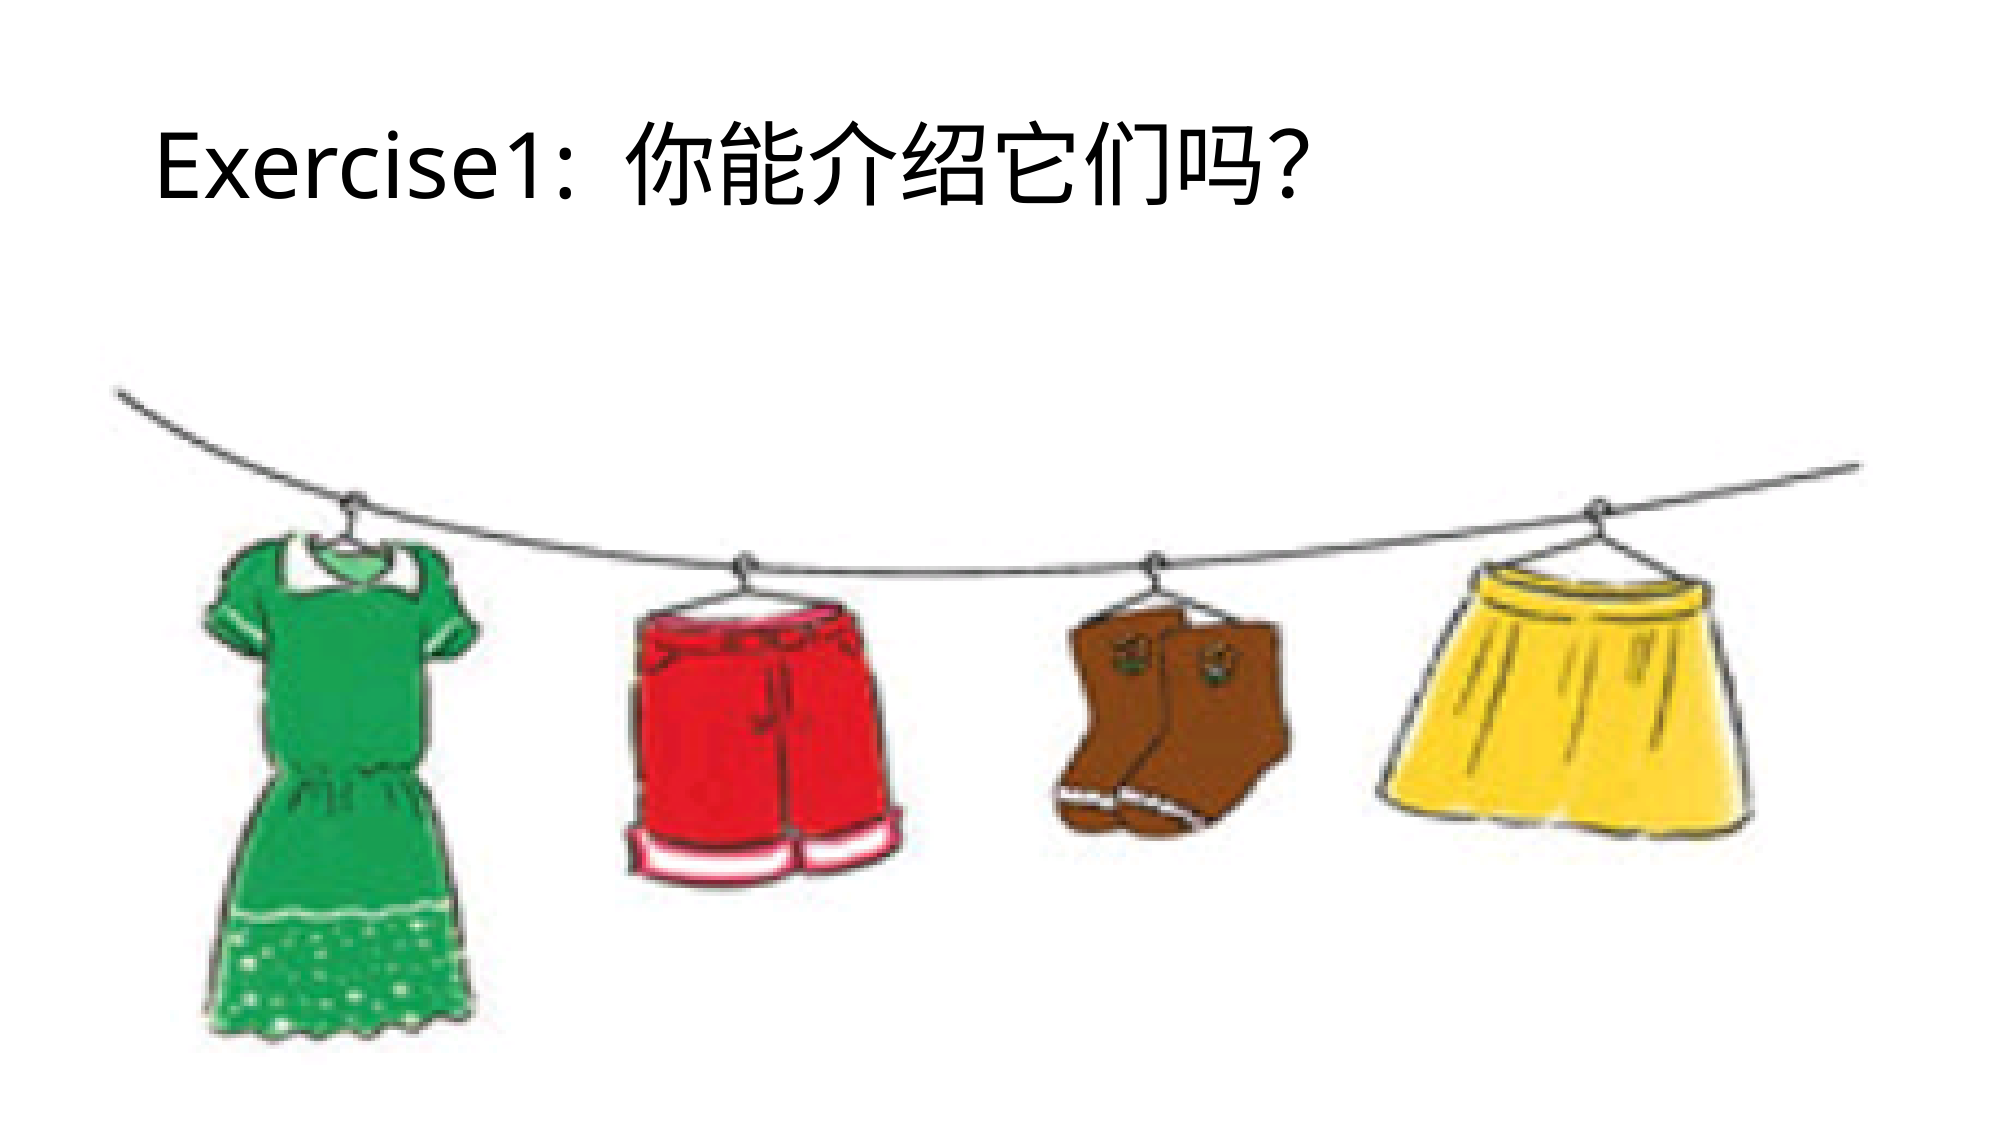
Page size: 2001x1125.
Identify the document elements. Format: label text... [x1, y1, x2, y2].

title Exercise1: 你能介绍它们吗？ [137, 59, 1863, 278]
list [44, 295, 1956, 1097]
